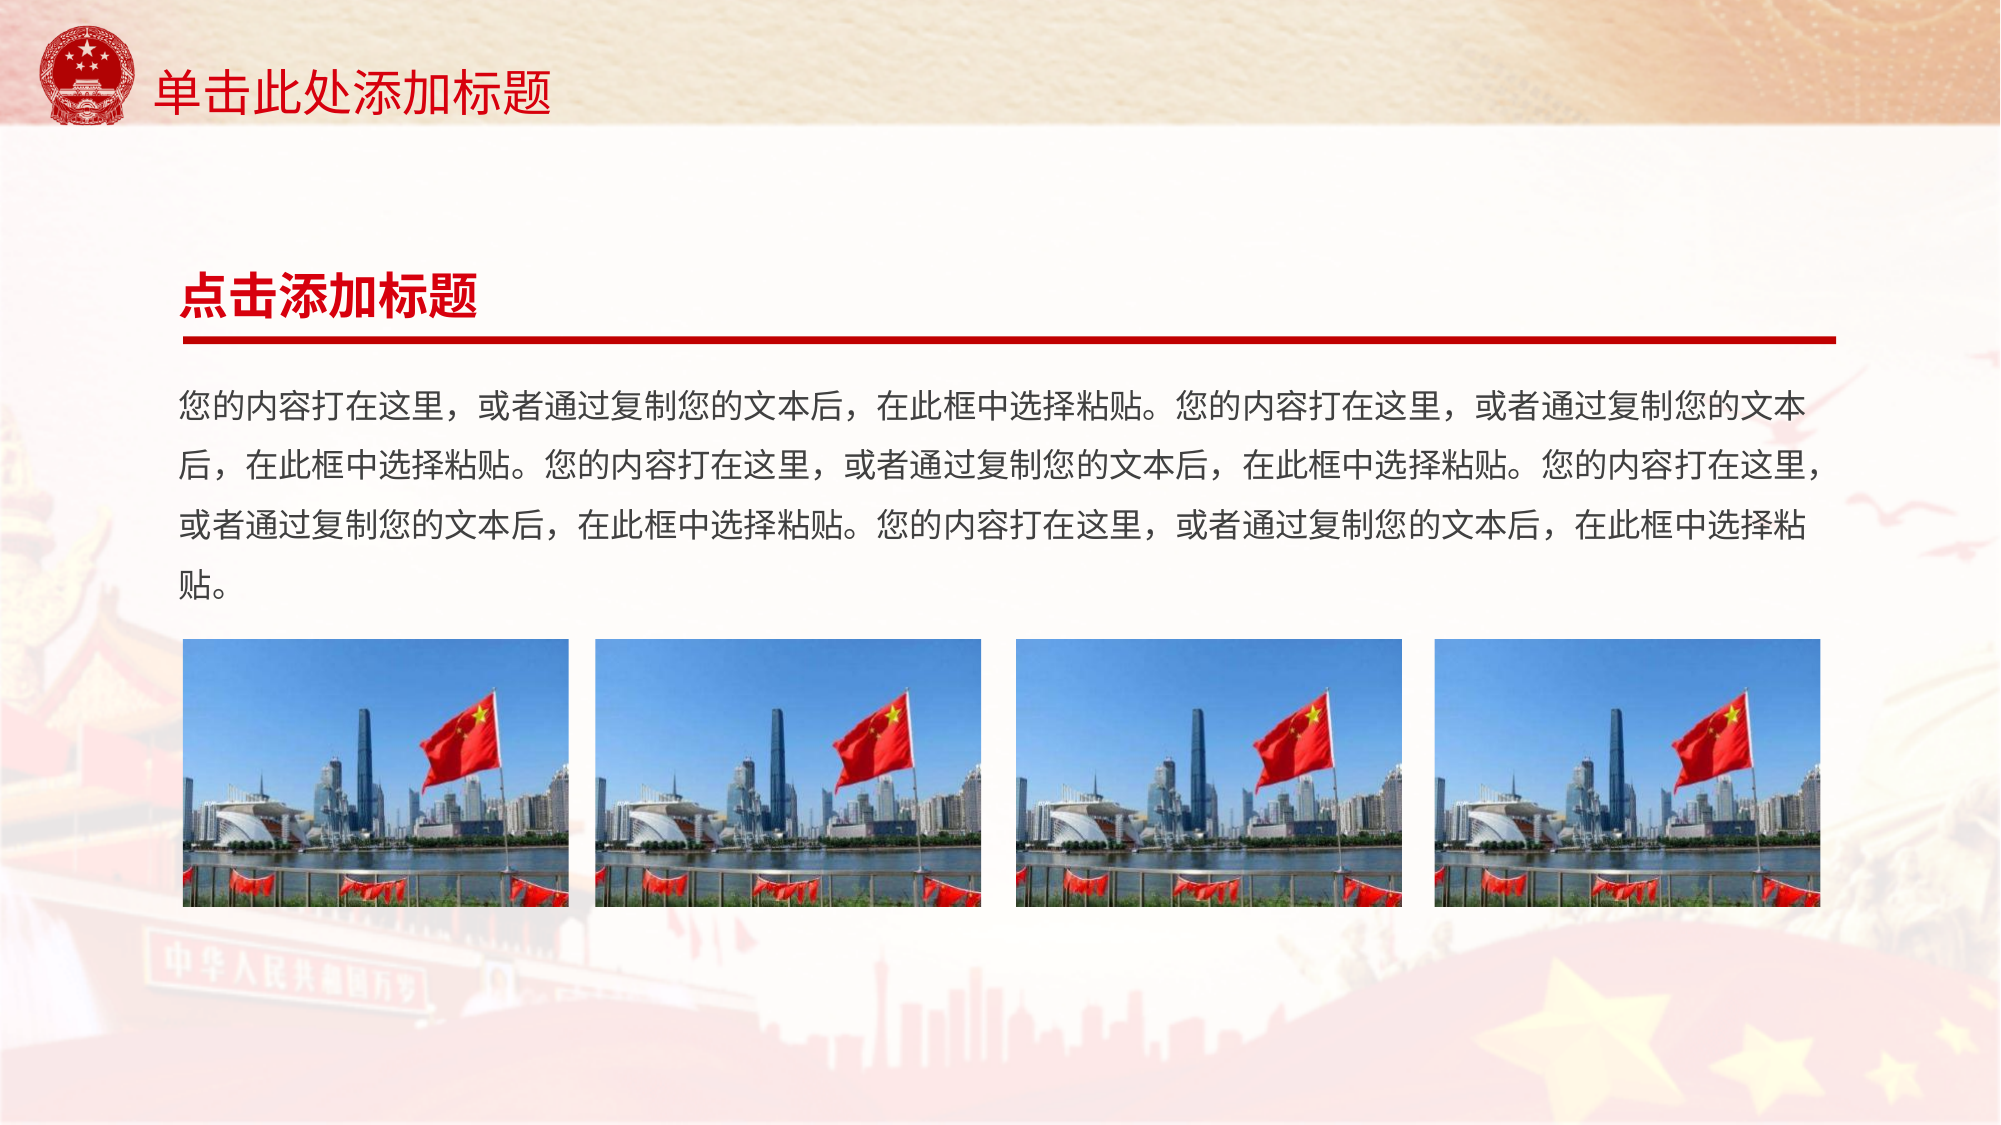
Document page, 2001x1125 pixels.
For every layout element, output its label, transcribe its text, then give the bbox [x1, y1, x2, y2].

text_box [1015, 639, 1403, 908]
text_box [182, 639, 570, 908]
text_box [594, 639, 982, 908]
text_box 您的内容打在这里，或者通过复制您的文本后，在此框中选择粘贴。您的内容打在这里，或者通过复制您的文本后，在此框中选择粘贴。您的内容打在这里，或者通过复制您的文本后，在此框中选择粘贴。您的内容打在这里，或者通过复制您的文本后，在此框中选择粘贴。您的内容打在这里，或者通过复制您的文本后，在此框中选择粘贴。 [163, 356, 1825, 613]
text_box 点击添加标题 [163, 257, 544, 333]
text_box 单击此处添加标题 [160, 36, 1863, 155]
text_box [182, 335, 1837, 345]
text_box [1434, 639, 1821, 908]
picture [0, 0, 2001, 1125]
